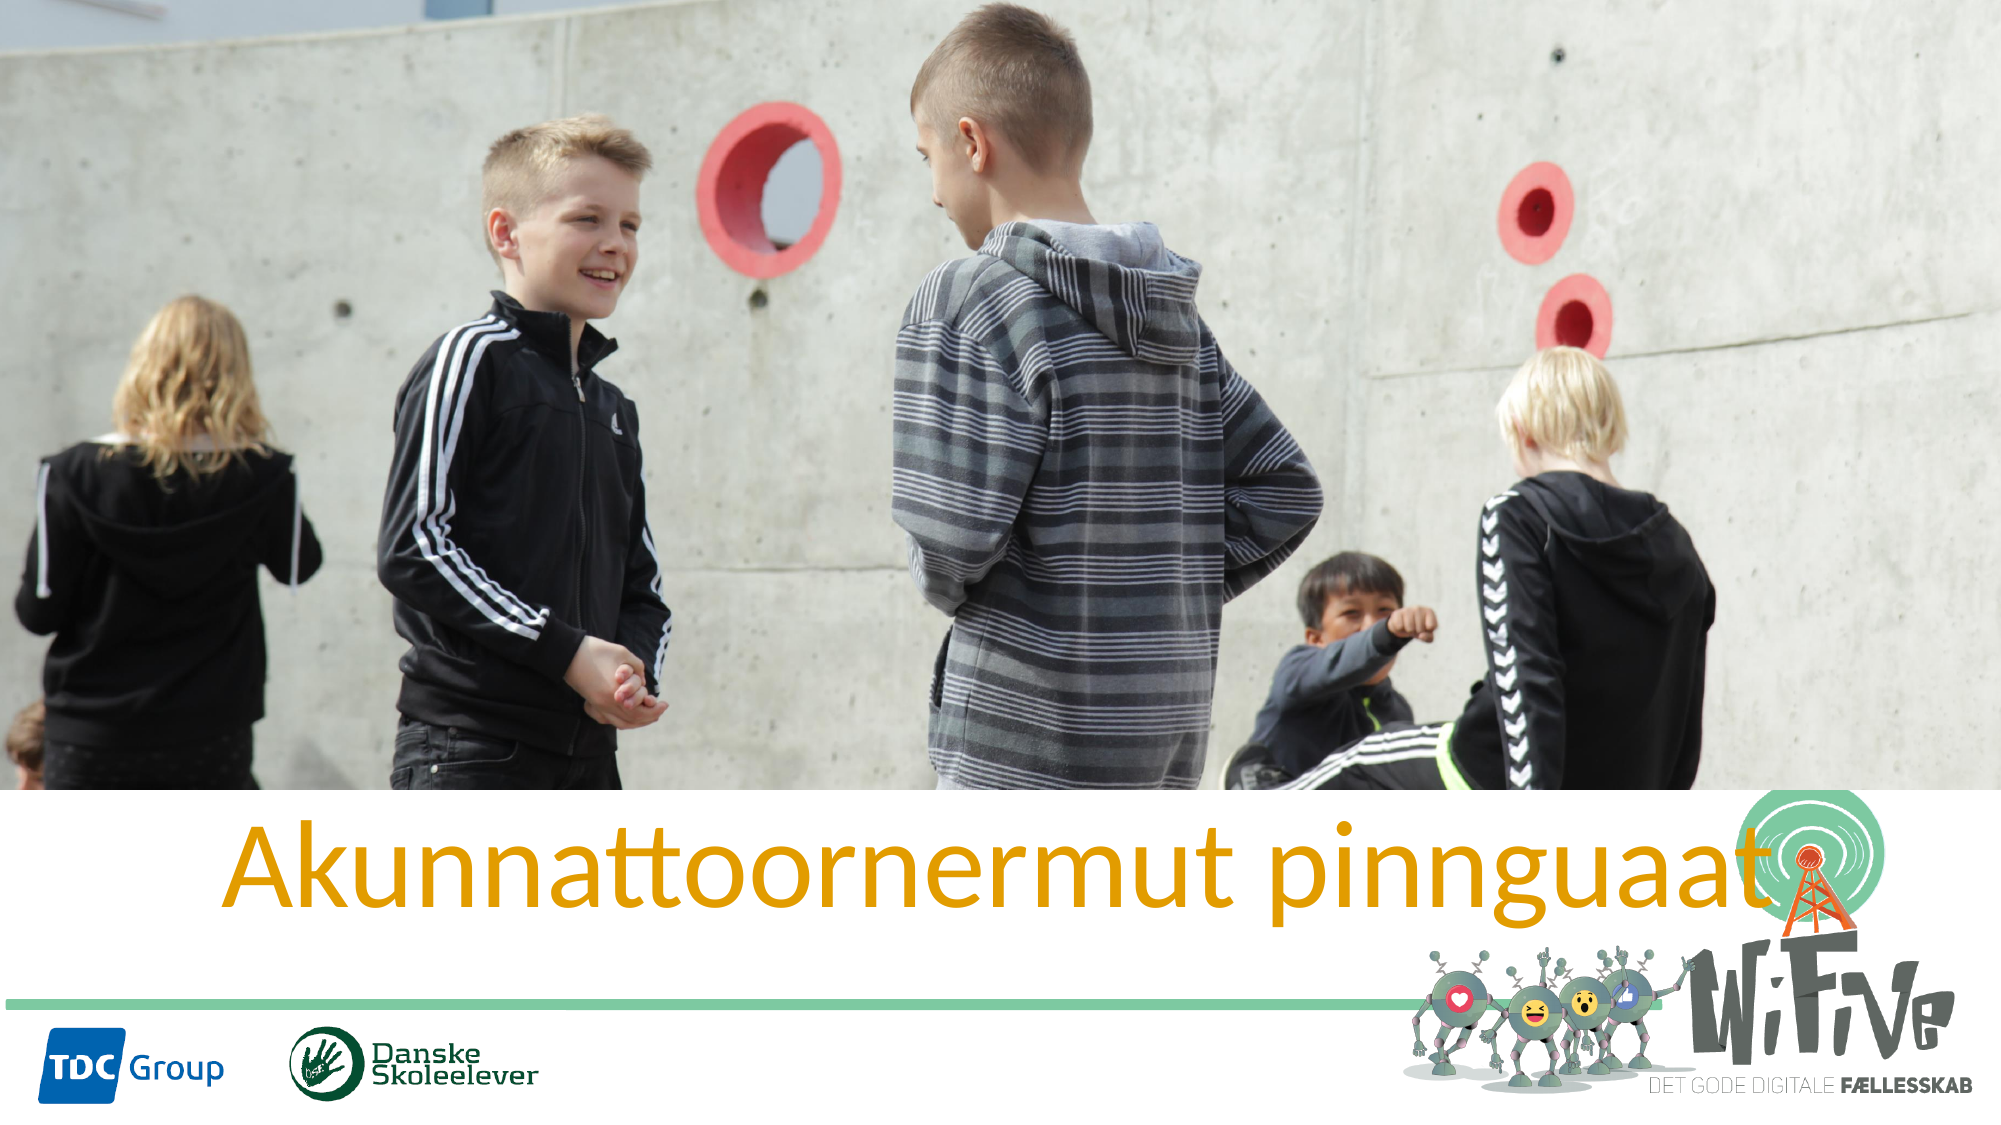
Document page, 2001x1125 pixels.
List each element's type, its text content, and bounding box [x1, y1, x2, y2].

picture [0, 0, 2001, 1125]
list Akunnattoornermut pinnguaat [136, 792, 1862, 999]
picture [0, 1010, 566, 1116]
